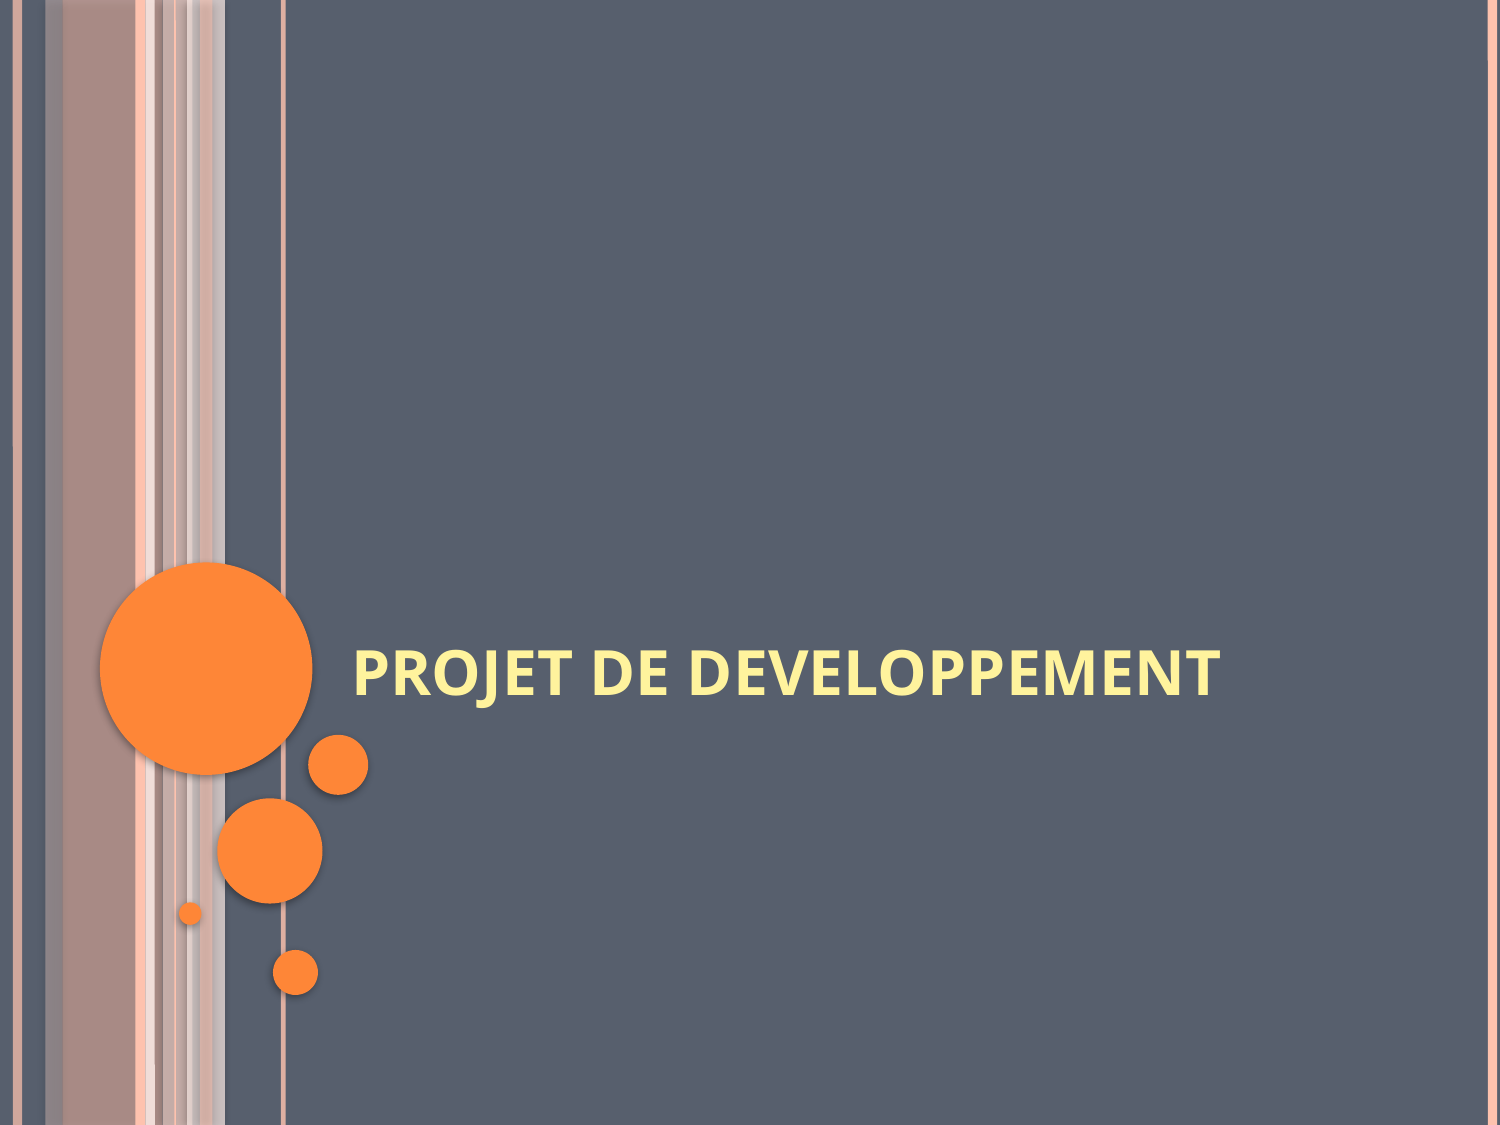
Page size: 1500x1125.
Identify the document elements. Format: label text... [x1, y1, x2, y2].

title PROJET DE DEVELOPPEMENT [336, 491, 1317, 716]
